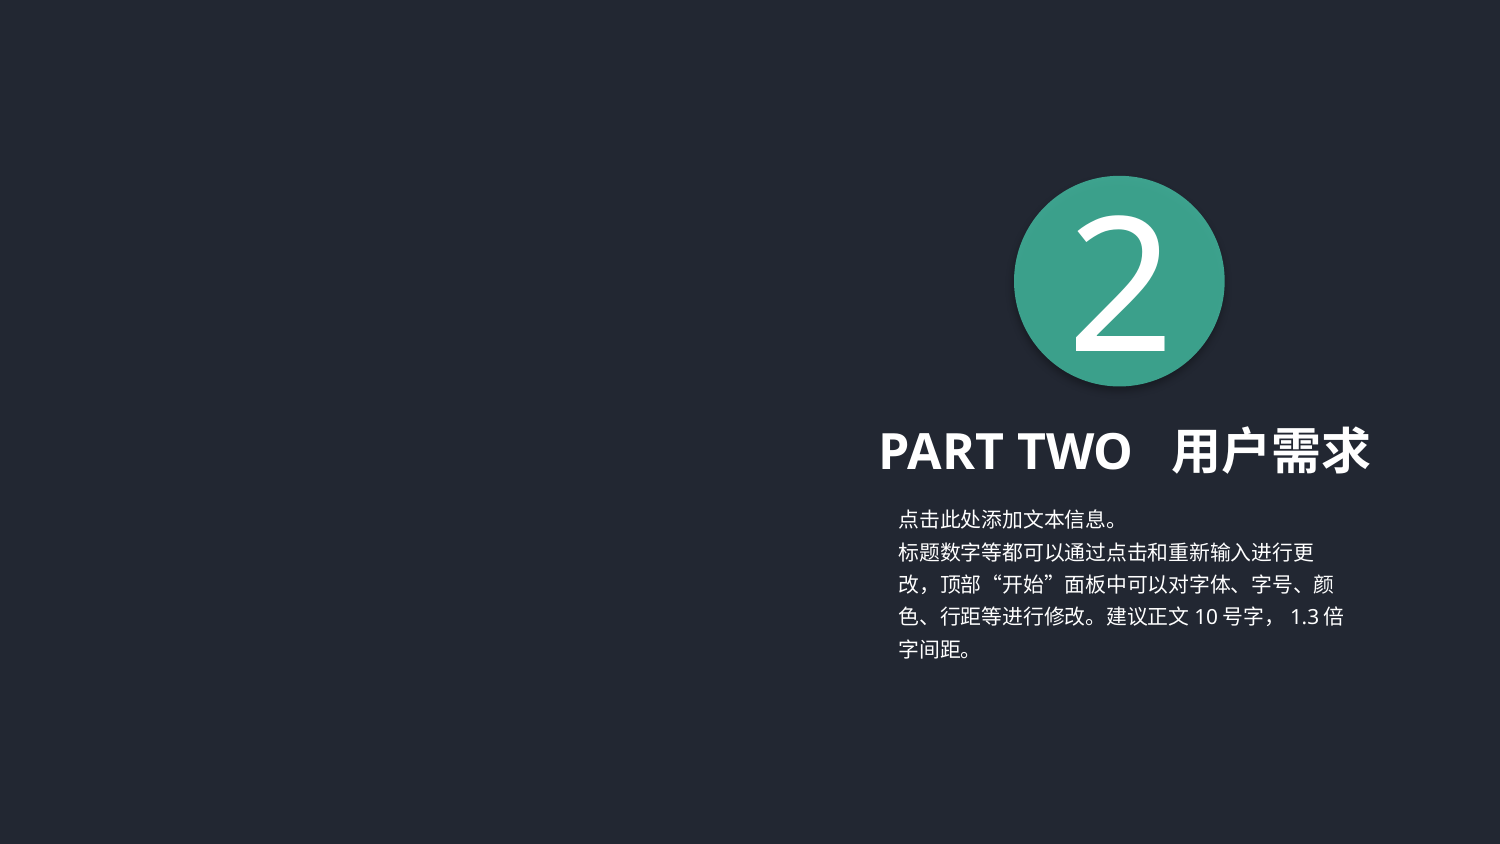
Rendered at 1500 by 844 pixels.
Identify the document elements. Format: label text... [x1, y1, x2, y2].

text_box 2 [1052, 156, 1190, 397]
text_box [1013, 199, 1052, 364]
text_box PART TWO 用户需求 [863, 412, 1387, 487]
text_box [1190, 201, 1226, 361]
text_box 点击此处添加文本信息。 标题数字等都可以通过点击和重新输入进行更改，顶部“开始”面板中可以对字体、字号、颜色、行距等进行修改。建议正文10号字，1.3倍字间距。 [884, 491, 1365, 669]
